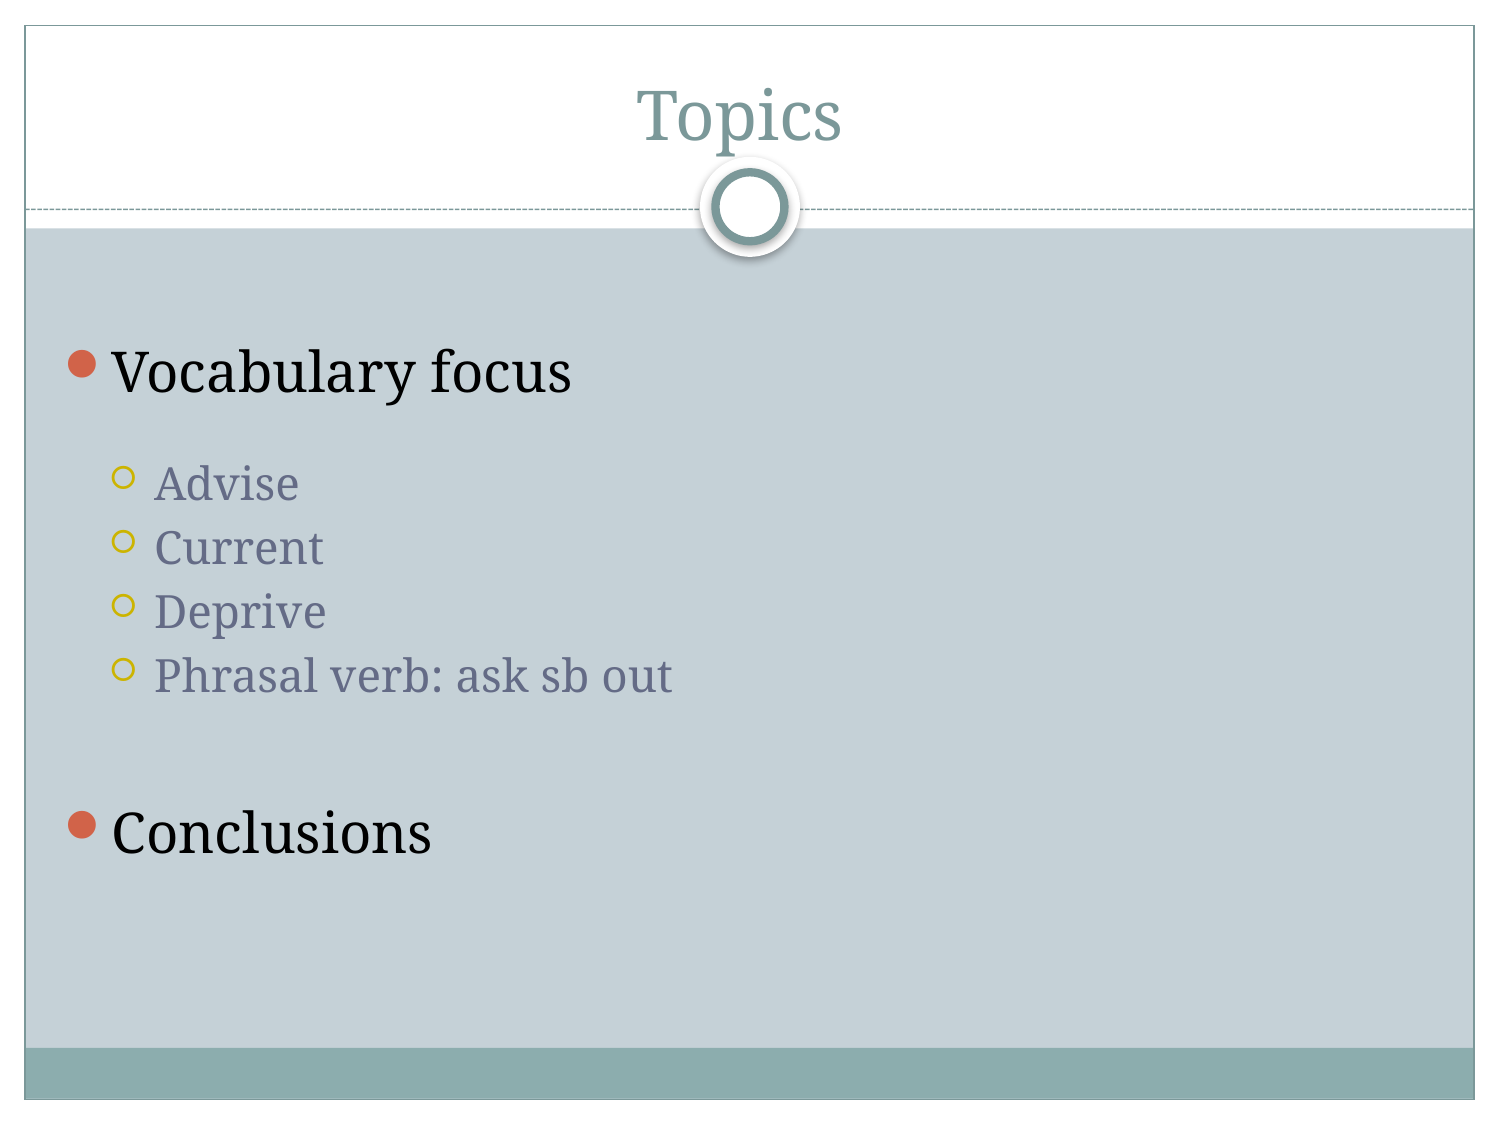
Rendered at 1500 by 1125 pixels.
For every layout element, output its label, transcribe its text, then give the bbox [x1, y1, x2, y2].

list Vocabulary focus Advise Current Deprive Phrasal verb: ask sb out Conclusions [49, 250, 1445, 1001]
title Topics [49, 37, 1450, 162]
